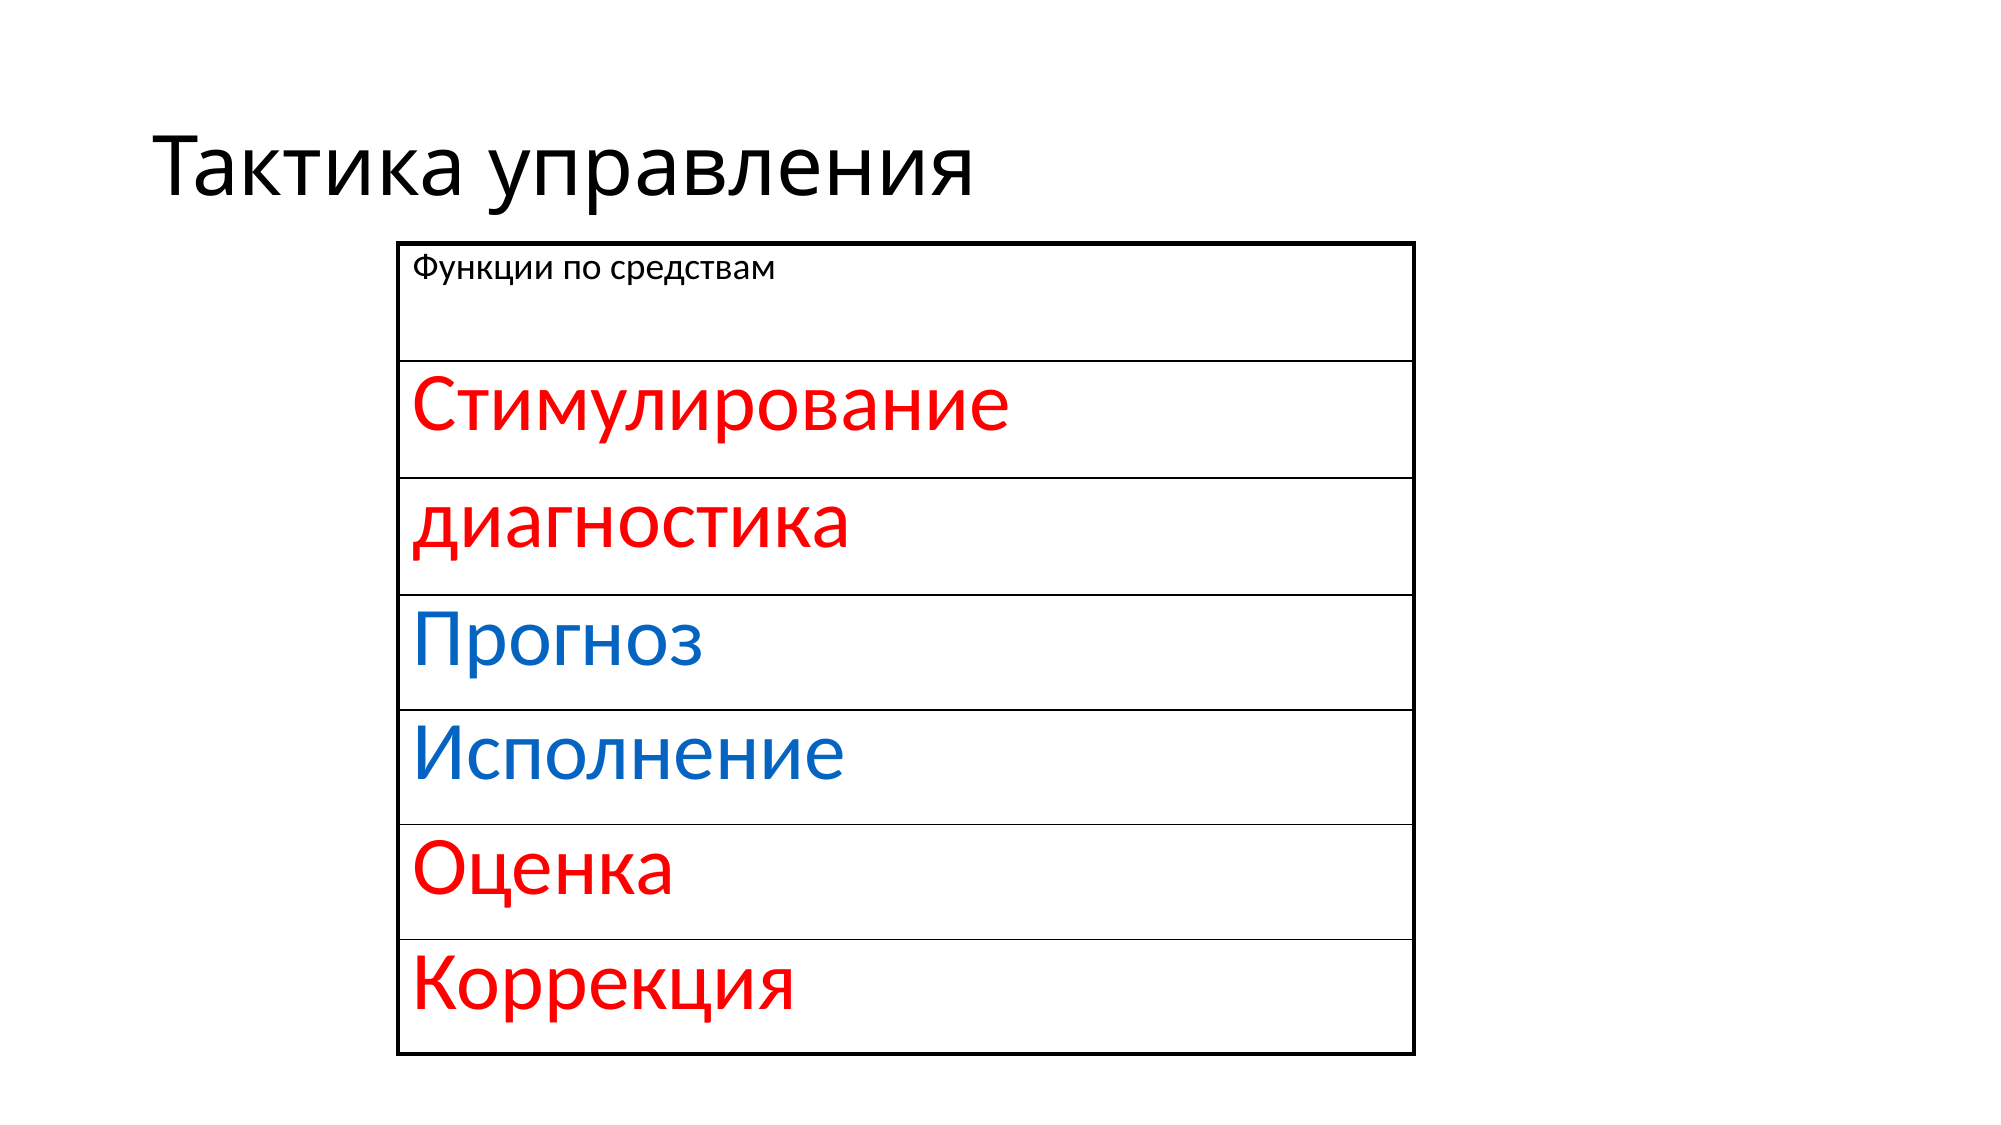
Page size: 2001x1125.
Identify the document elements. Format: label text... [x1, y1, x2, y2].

table_cell Стимулирование [400, 362, 1412, 477]
table_header Функции по средствам [400, 246, 1412, 360]
table_cell диагностика [400, 479, 1412, 594]
title Тактика управления [137, 59, 1863, 278]
table_cell Исполнение [400, 711, 1412, 824]
table_cell Оценка [400, 825, 1412, 939]
table_cell Коррекция [400, 940, 1412, 1052]
table_cell Прогноз [400, 596, 1412, 709]
